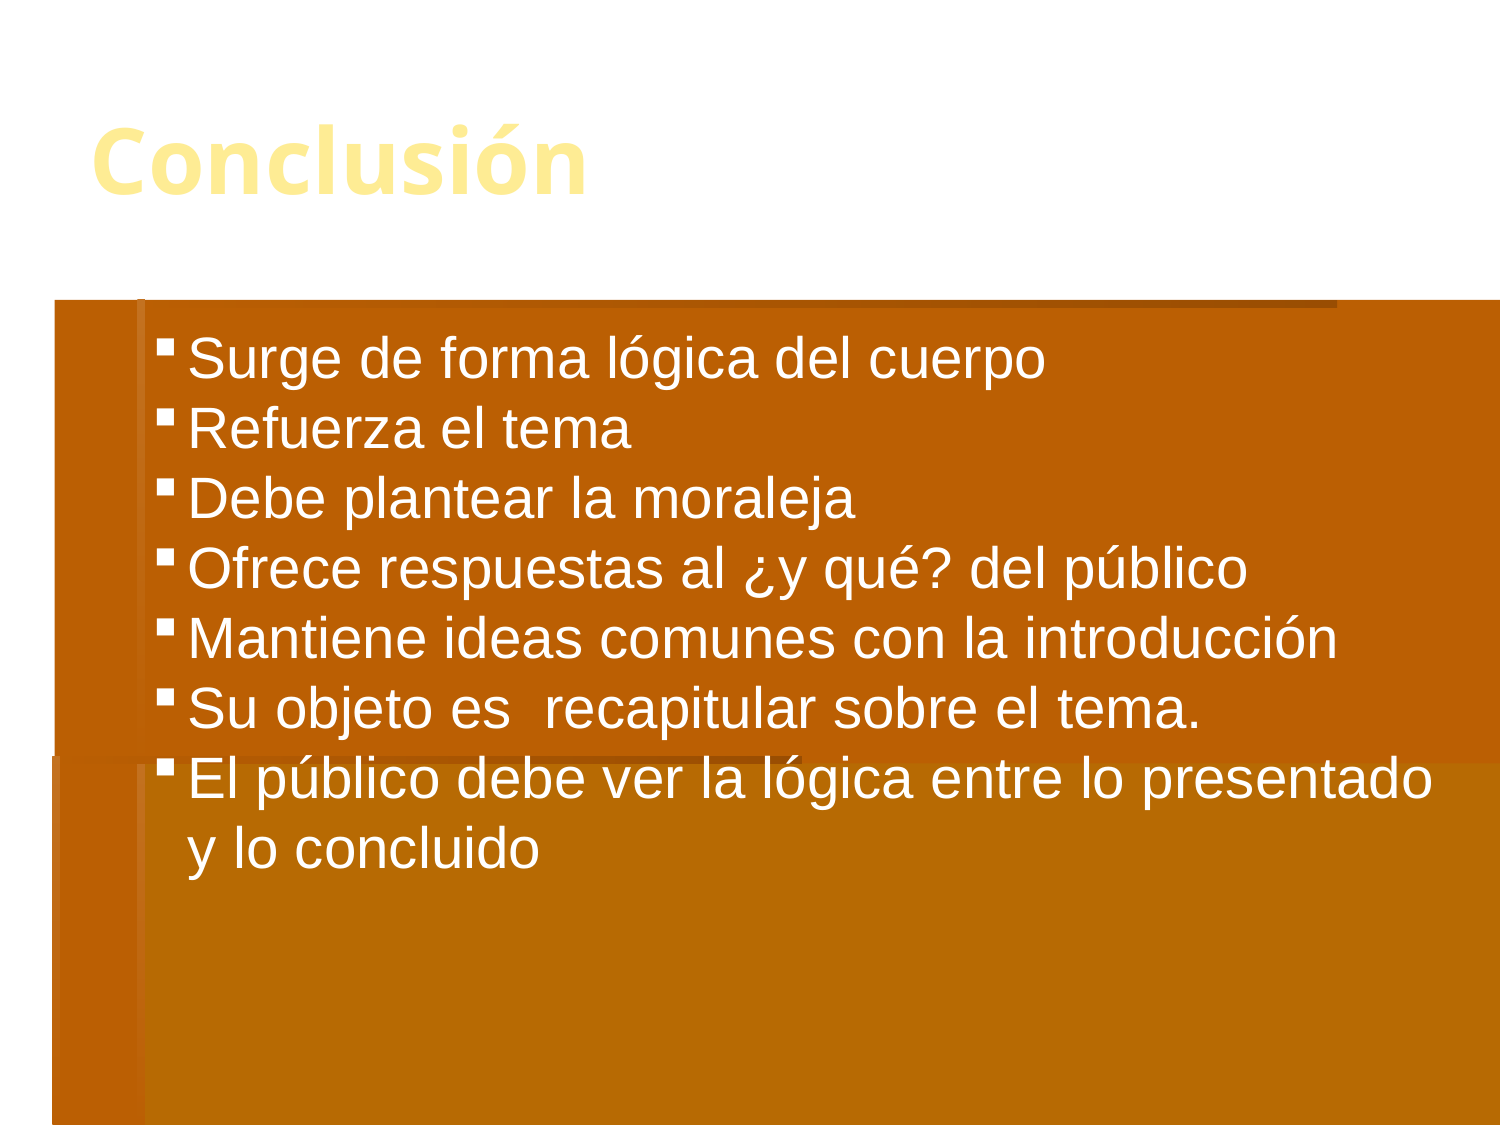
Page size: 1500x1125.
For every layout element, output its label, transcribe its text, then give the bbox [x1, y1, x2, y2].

text_box Conclusión [75, 40, 1451, 275]
text_box Surge de forma lógica del cuerpo Refuerza el tema Debe plantear la moraleja Ofrece respuestas al ¿y qué? del público Mantiene ideas comunes con la introducción Su objeto es recapitular sobre el tema. El público debe ver la lógica entre lo presentado y lo concluido [137, 312, 1451, 1000]
